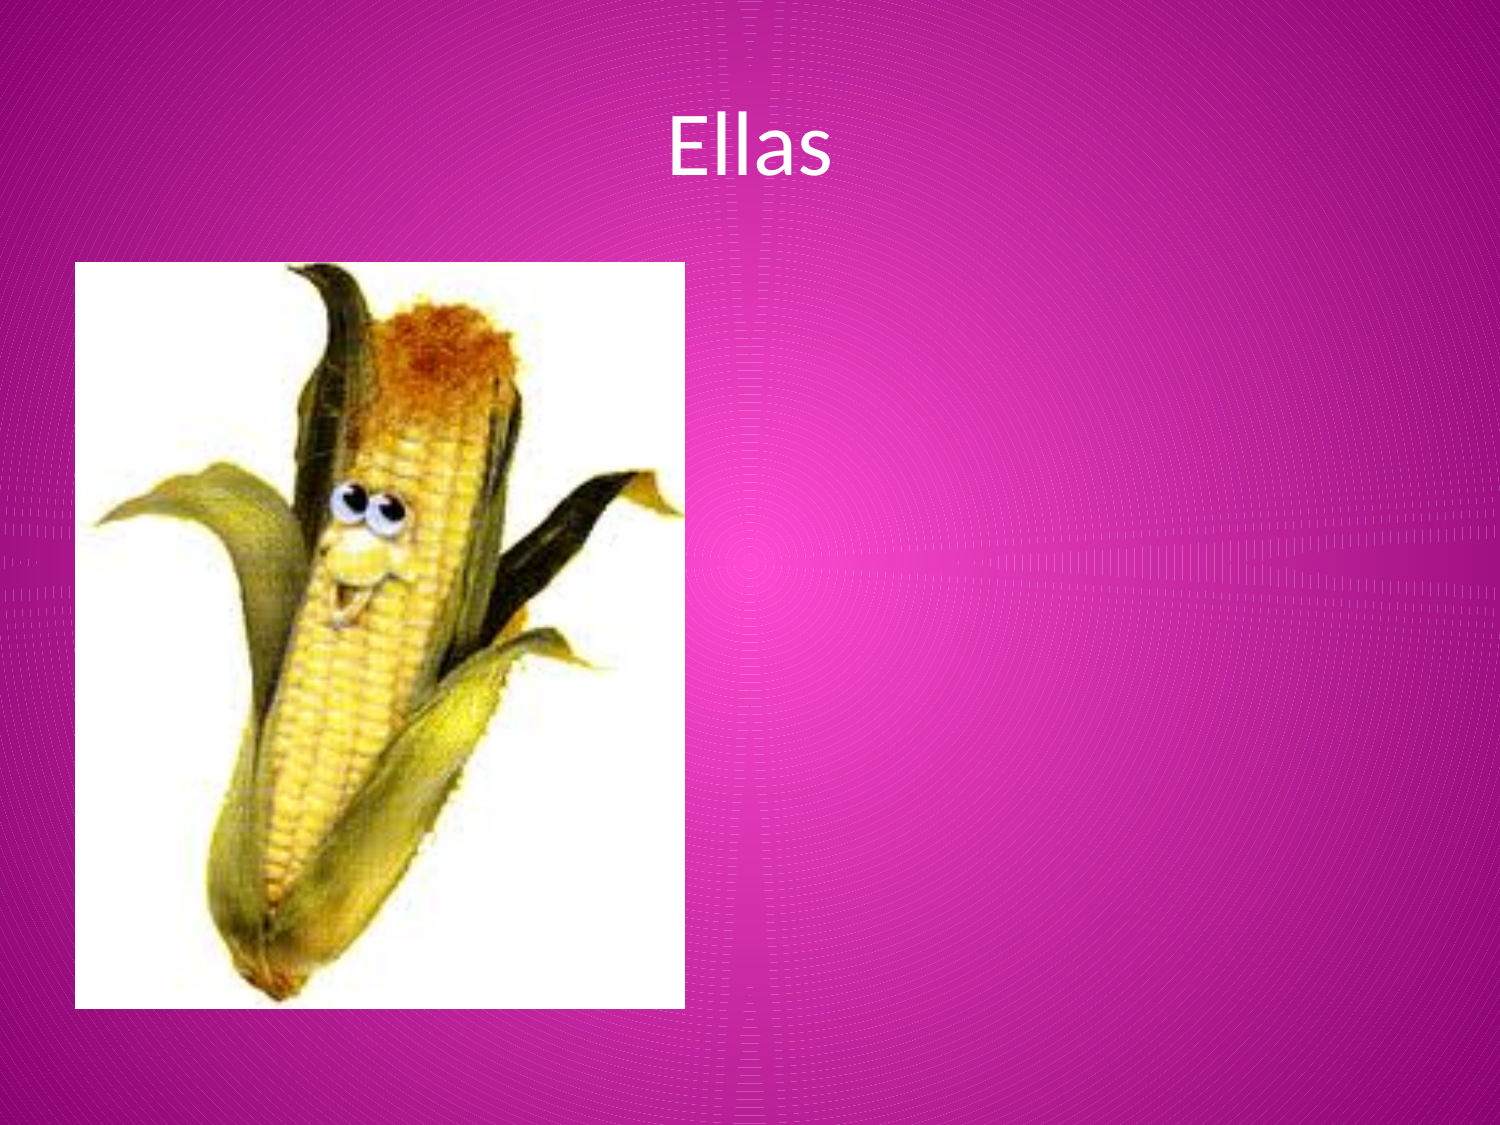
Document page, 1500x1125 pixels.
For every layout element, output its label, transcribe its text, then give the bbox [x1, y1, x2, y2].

picture [74, 262, 685, 1009]
title Ellas [75, 45, 1425, 233]
